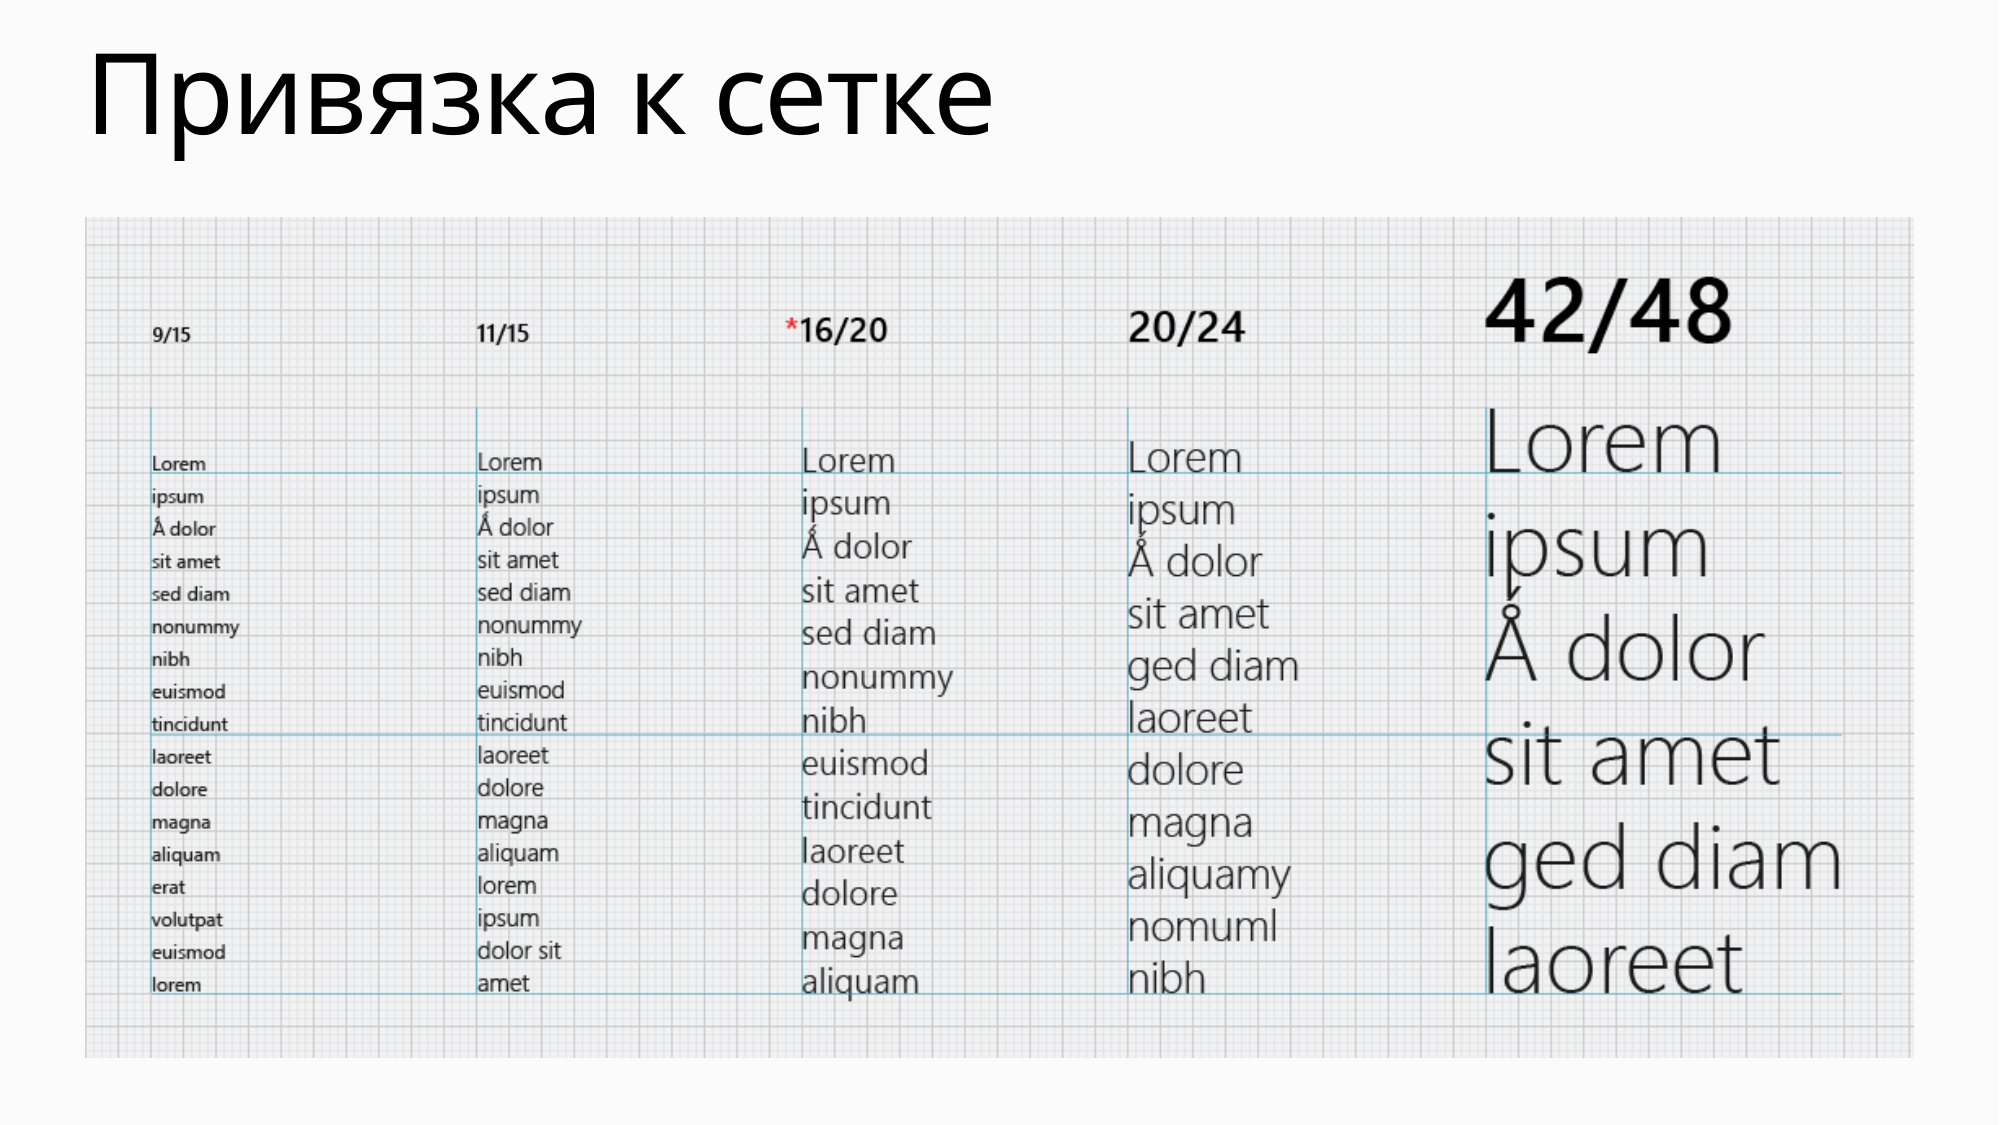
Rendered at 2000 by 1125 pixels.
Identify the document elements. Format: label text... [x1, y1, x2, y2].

title Привязка к сетке [85, 37, 1914, 161]
picture [84, 217, 1915, 1058]
